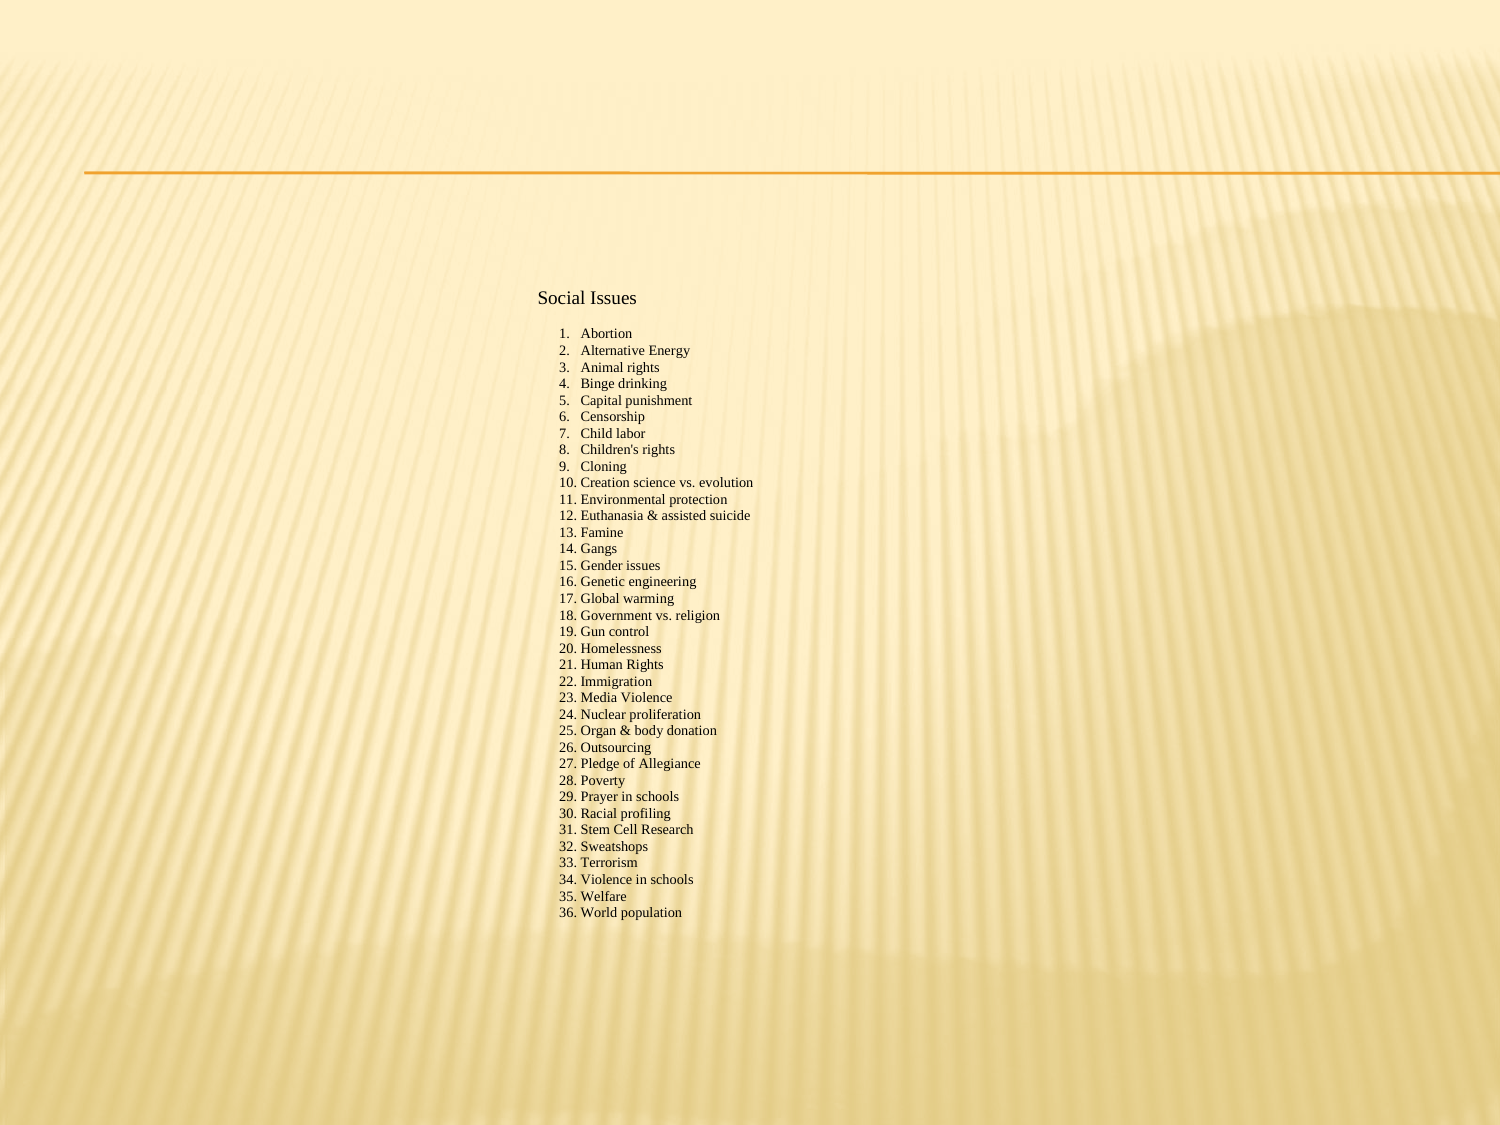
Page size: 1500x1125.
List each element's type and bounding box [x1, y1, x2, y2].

text_box [537, 287, 1056, 955]
